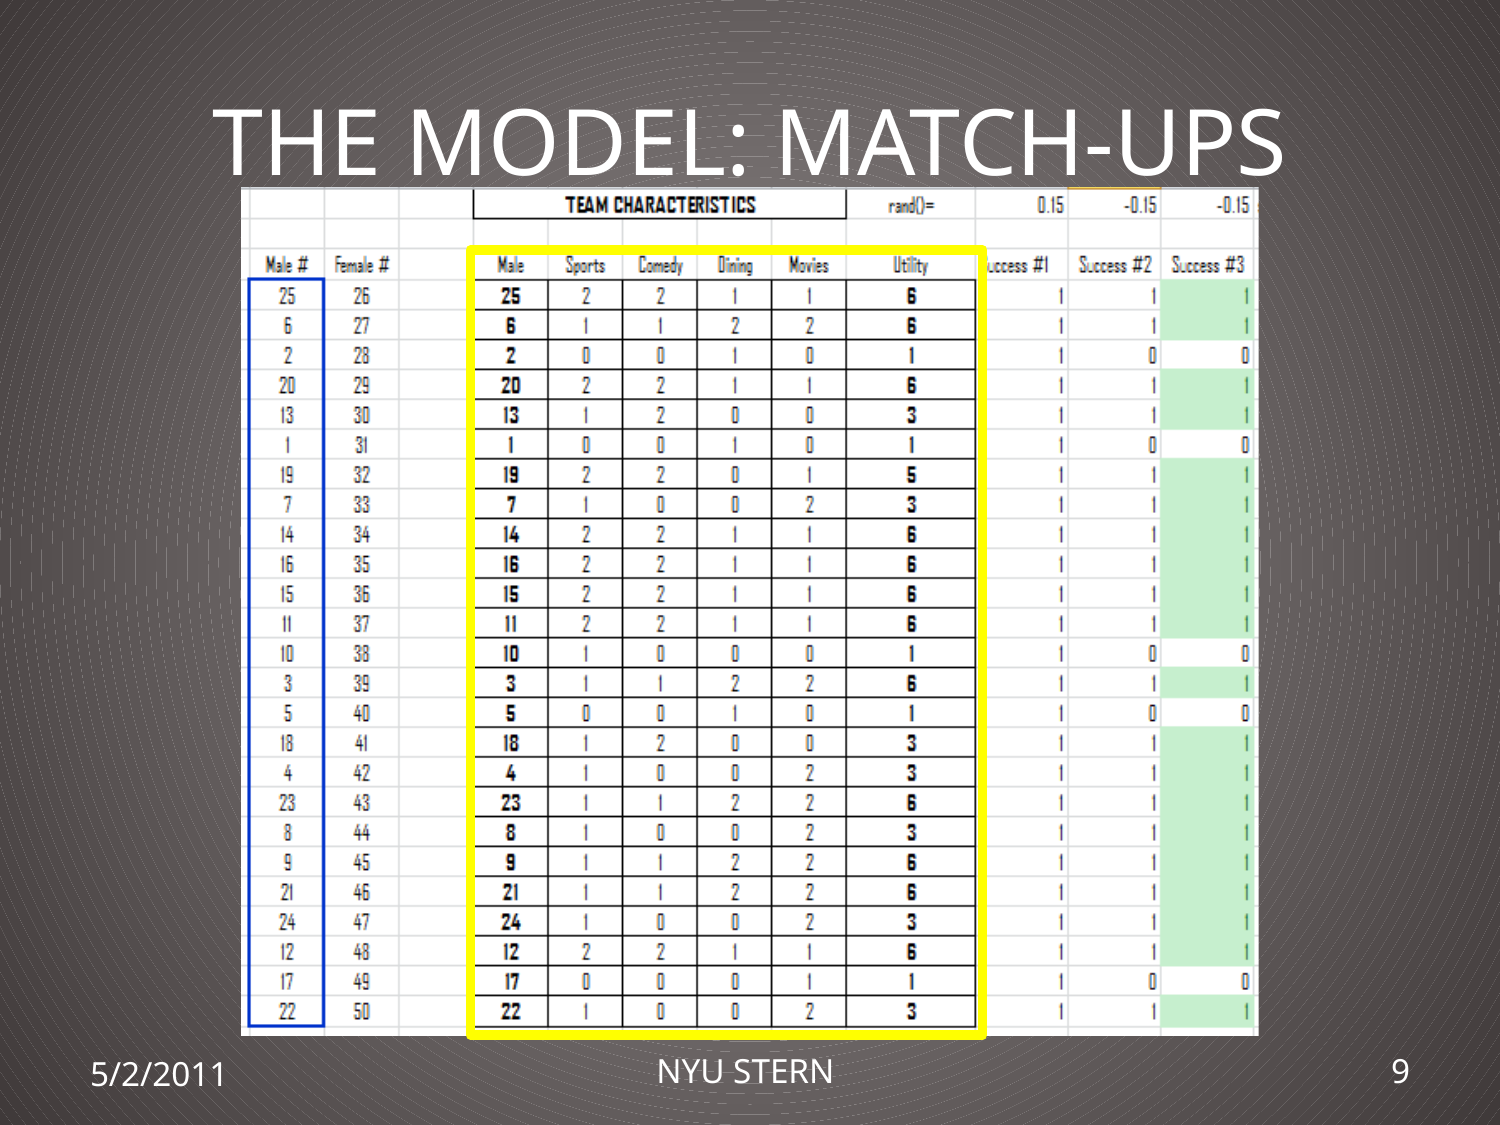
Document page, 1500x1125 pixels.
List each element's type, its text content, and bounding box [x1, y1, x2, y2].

title THE MODEL: MATCH-UPS [75, 45, 1425, 233]
footer NYU STERN [512, 1045, 988, 1103]
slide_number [75, 1042, 425, 1103]
slide_number 9 [1074, 1042, 1425, 1103]
picture [240, 187, 1259, 1036]
